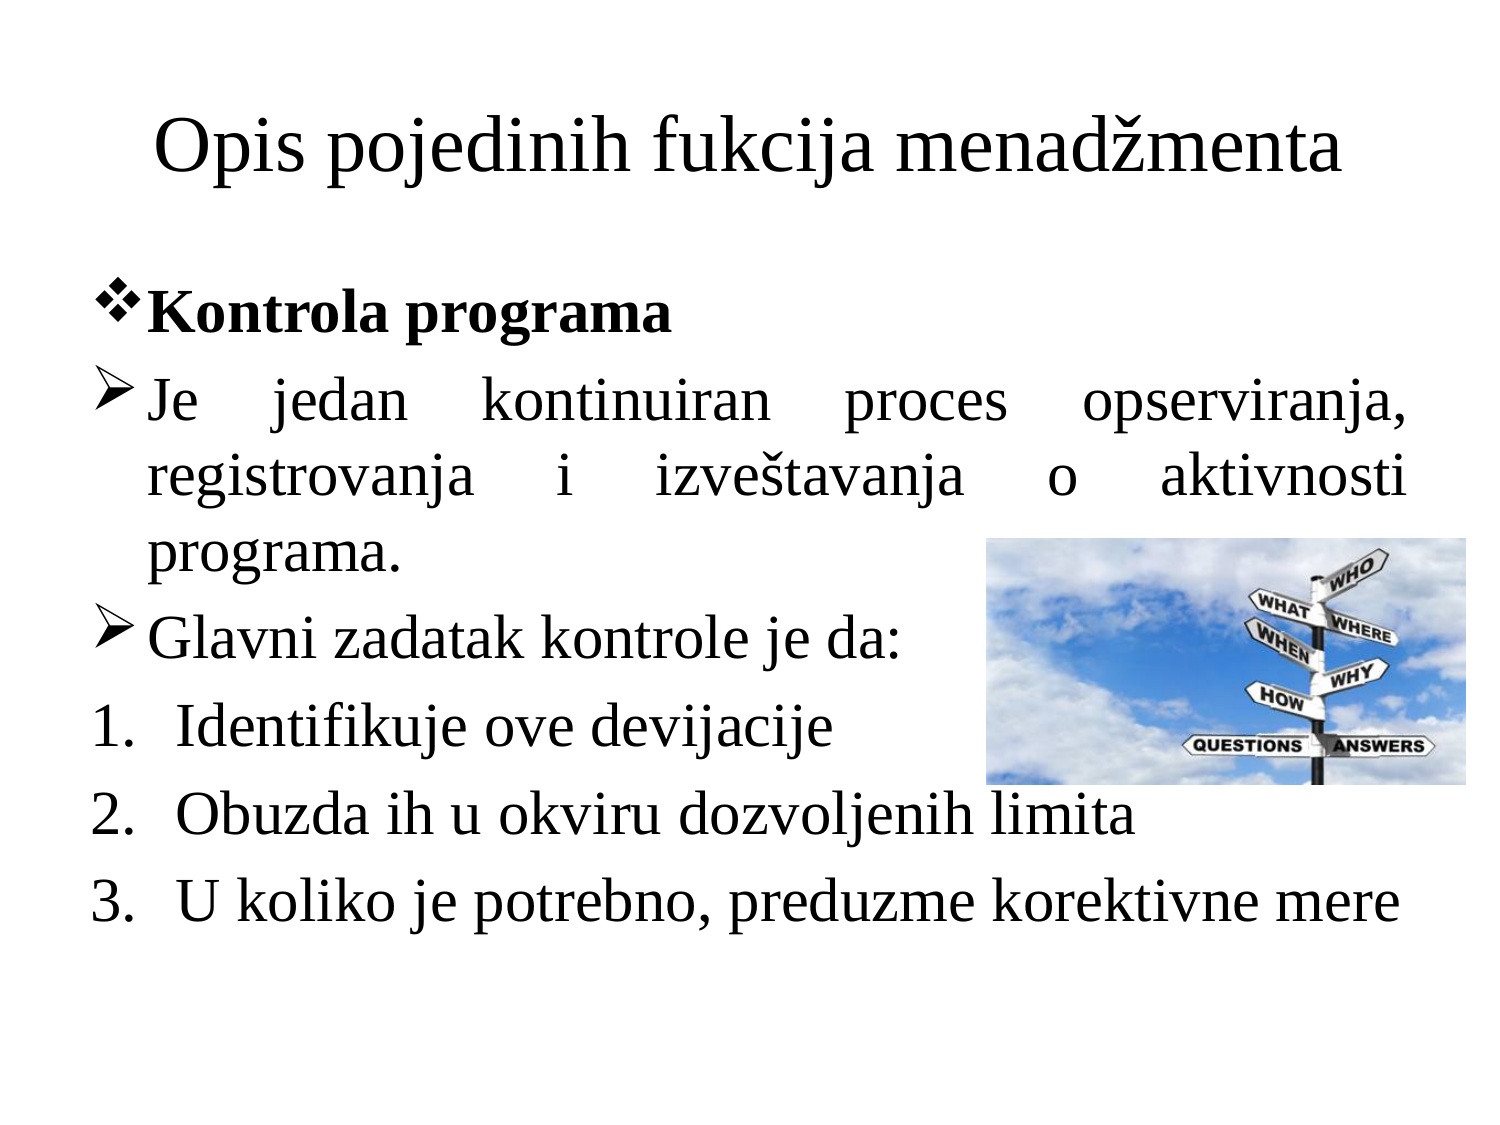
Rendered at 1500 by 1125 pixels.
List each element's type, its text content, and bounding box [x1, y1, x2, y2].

title Opis pojedinih fukcija menadžmenta [75, 45, 1425, 233]
list Kontrola programa Je jedan kontinuiran proces opserviranja, registrovanja i izveštavanja o aktivnosti programa. Glavni zadatak kontrole je da: Identifikuje ove devijacije Obuzda ih u okviru dozvoljenih limita U koliko je potrebno, preduzme korektivne mere [75, 262, 1425, 1005]
picture [985, 538, 1467, 786]
